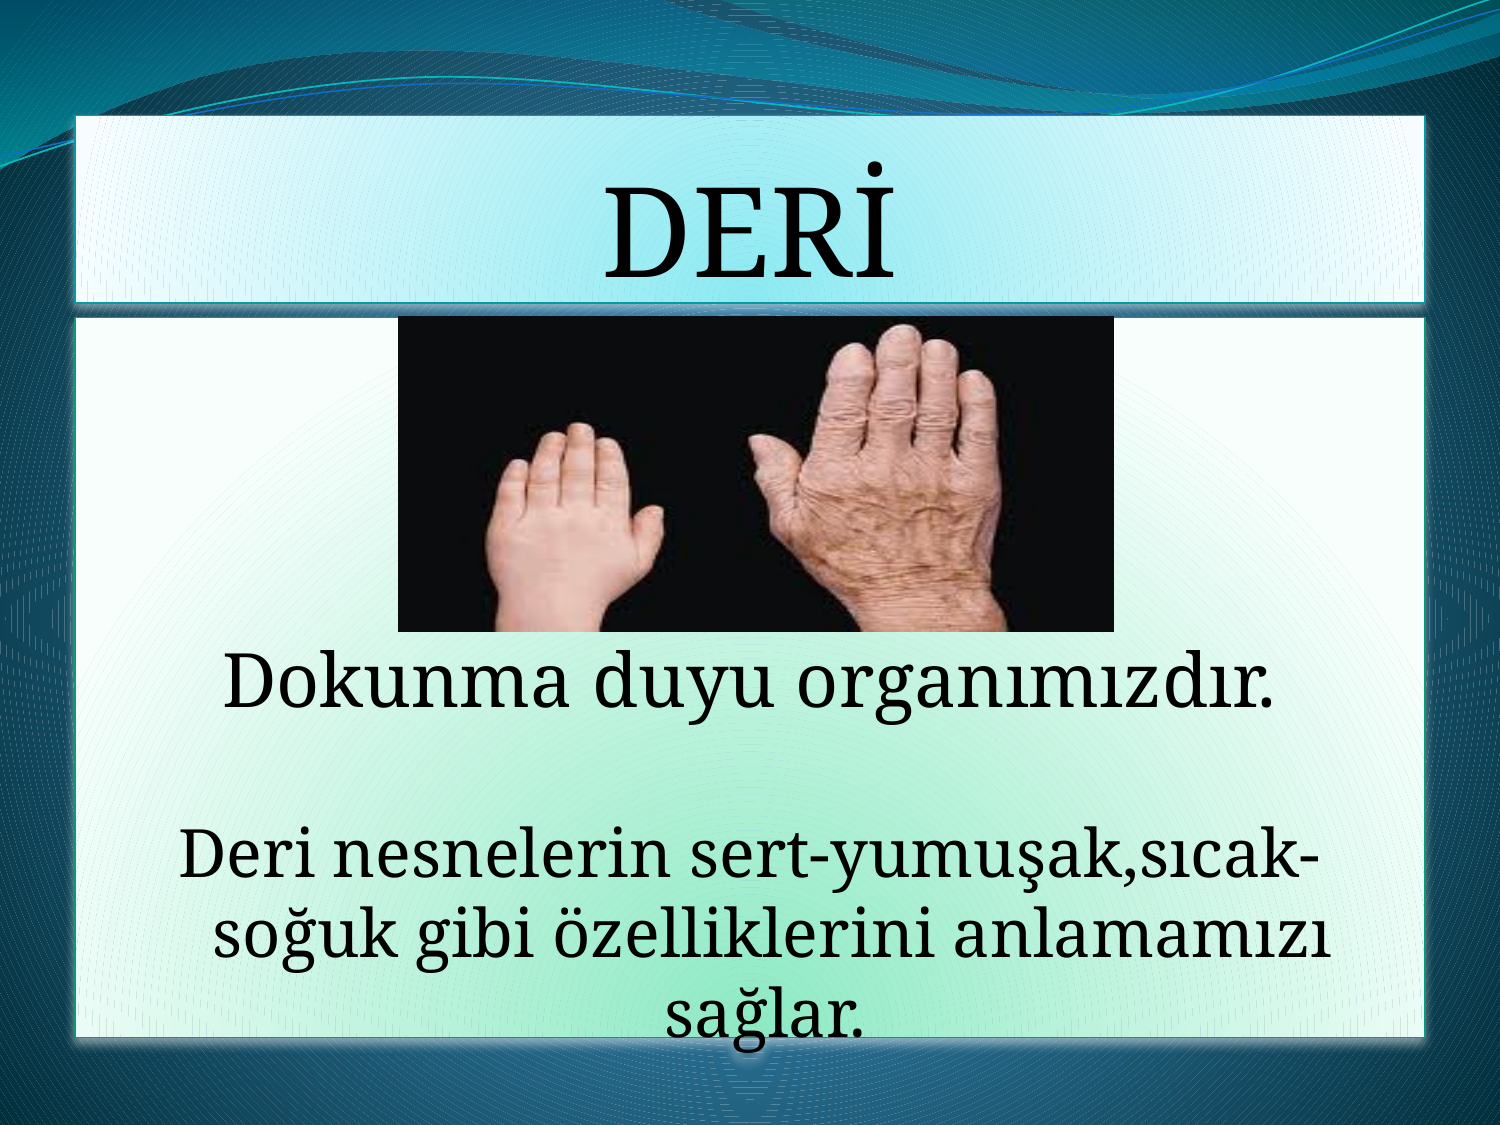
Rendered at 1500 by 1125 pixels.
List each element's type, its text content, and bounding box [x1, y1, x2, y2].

title DERİ [74, 115, 1426, 304]
list Dokunma duyu organımızdır. Deri nesnelerin sert-yumuşak,sıcak-soğuk gibi özelliklerini anlamamızı sağlar. [74, 317, 1426, 1038]
picture [398, 316, 1114, 633]
